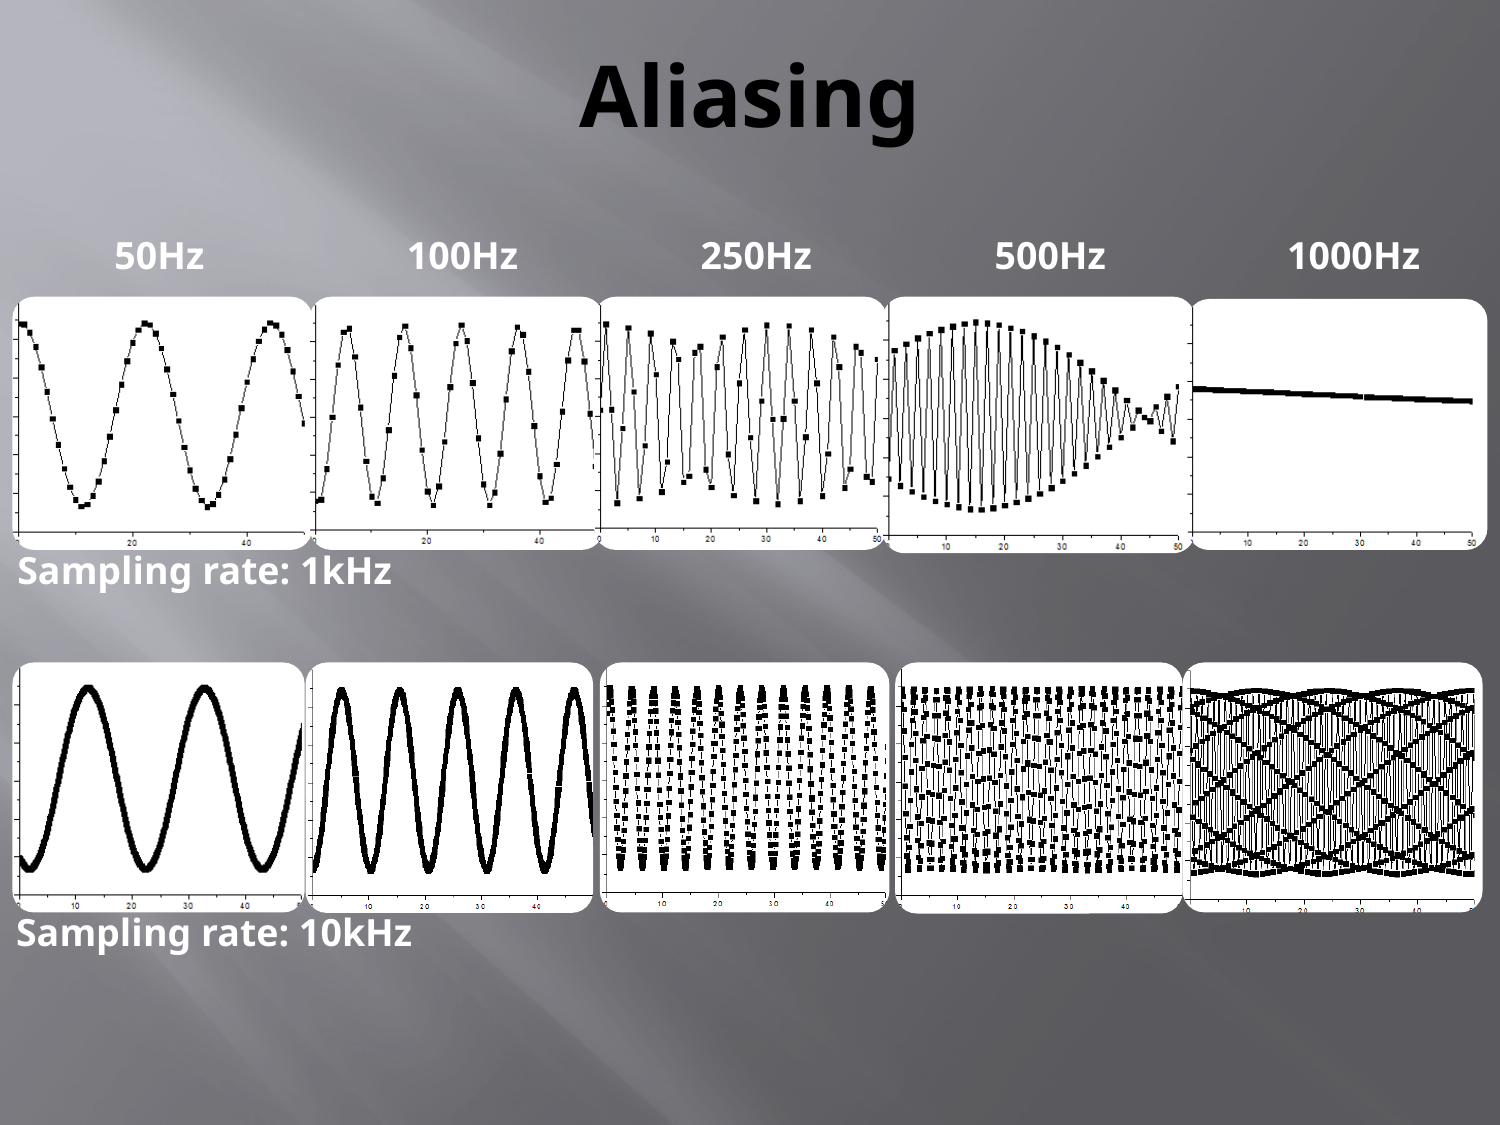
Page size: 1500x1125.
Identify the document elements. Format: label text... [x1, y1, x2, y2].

text_box Sampling rate: 10kHz [1, 901, 428, 962]
text_box 50Hz [99, 224, 219, 285]
text_box 500Hz [979, 224, 1121, 285]
text_box Sampling rate: 1kHz [2, 539, 408, 600]
picture [894, 662, 1483, 914]
picture [12, 296, 1488, 554]
text_box 1000Hz [1272, 224, 1435, 285]
picture [12, 662, 594, 914]
title Aliasing [75, 0, 1425, 188]
picture [599, 662, 890, 913]
text_box 100Hz [392, 224, 534, 285]
text_box 250Hz [685, 224, 827, 285]
